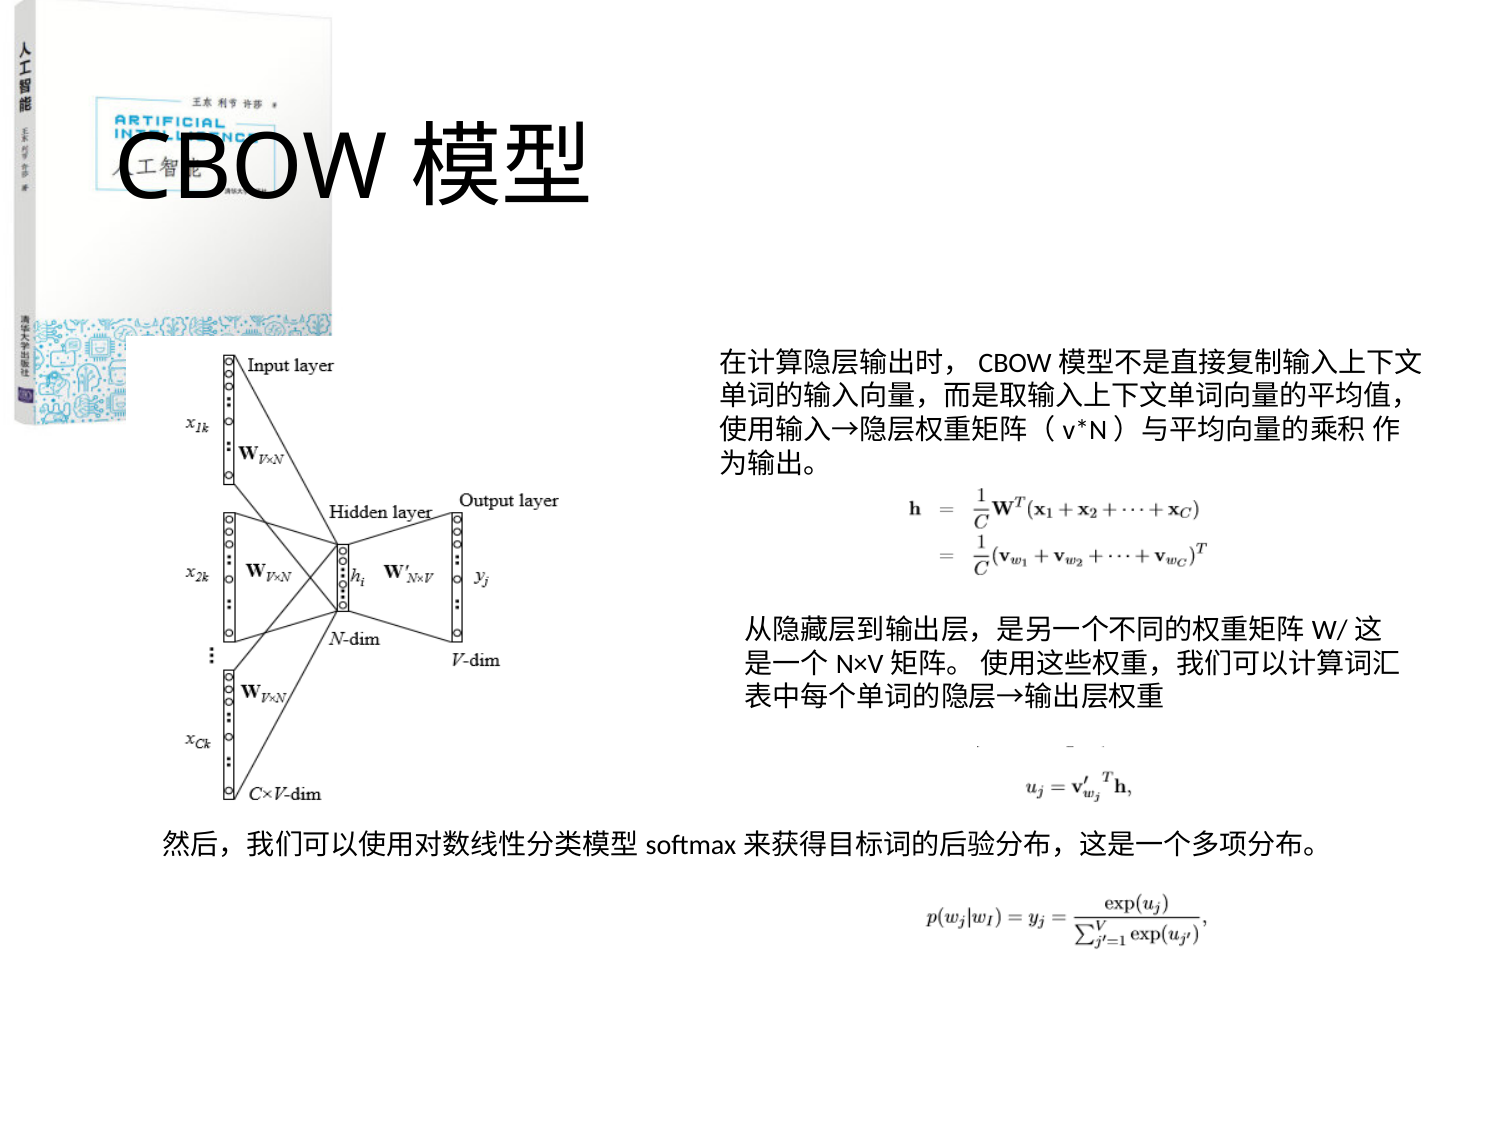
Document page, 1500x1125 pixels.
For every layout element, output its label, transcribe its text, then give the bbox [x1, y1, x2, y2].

picture [915, 886, 1232, 955]
picture [977, 746, 1170, 808]
text_box 从隐藏层到输出层，是另一个不同的权重矩阵W/这是一个N×V矩阵。 使用这些权重，我们可以计算词汇表中每个单词的隐层→输出层权重 [730, 603, 1417, 720]
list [126, 336, 615, 820]
picture [886, 480, 1261, 581]
title CBOW模型 [103, 59, 1397, 278]
text_box 然后，我们可以使用对数线性分类模型softmax来获得目标词的后验分布，这是一个多项分布。 [148, 819, 1417, 868]
picture [0, 0, 393, 443]
text_box 在计算隐层输出时，CBOW模型不是直接复制输入上下文单词的输入向量，而是取输入上下文单词向量的平均值，使用输入→隐层权重矩阵（v*N）与平均向量的乘积 作为输出。 [704, 336, 1442, 520]
